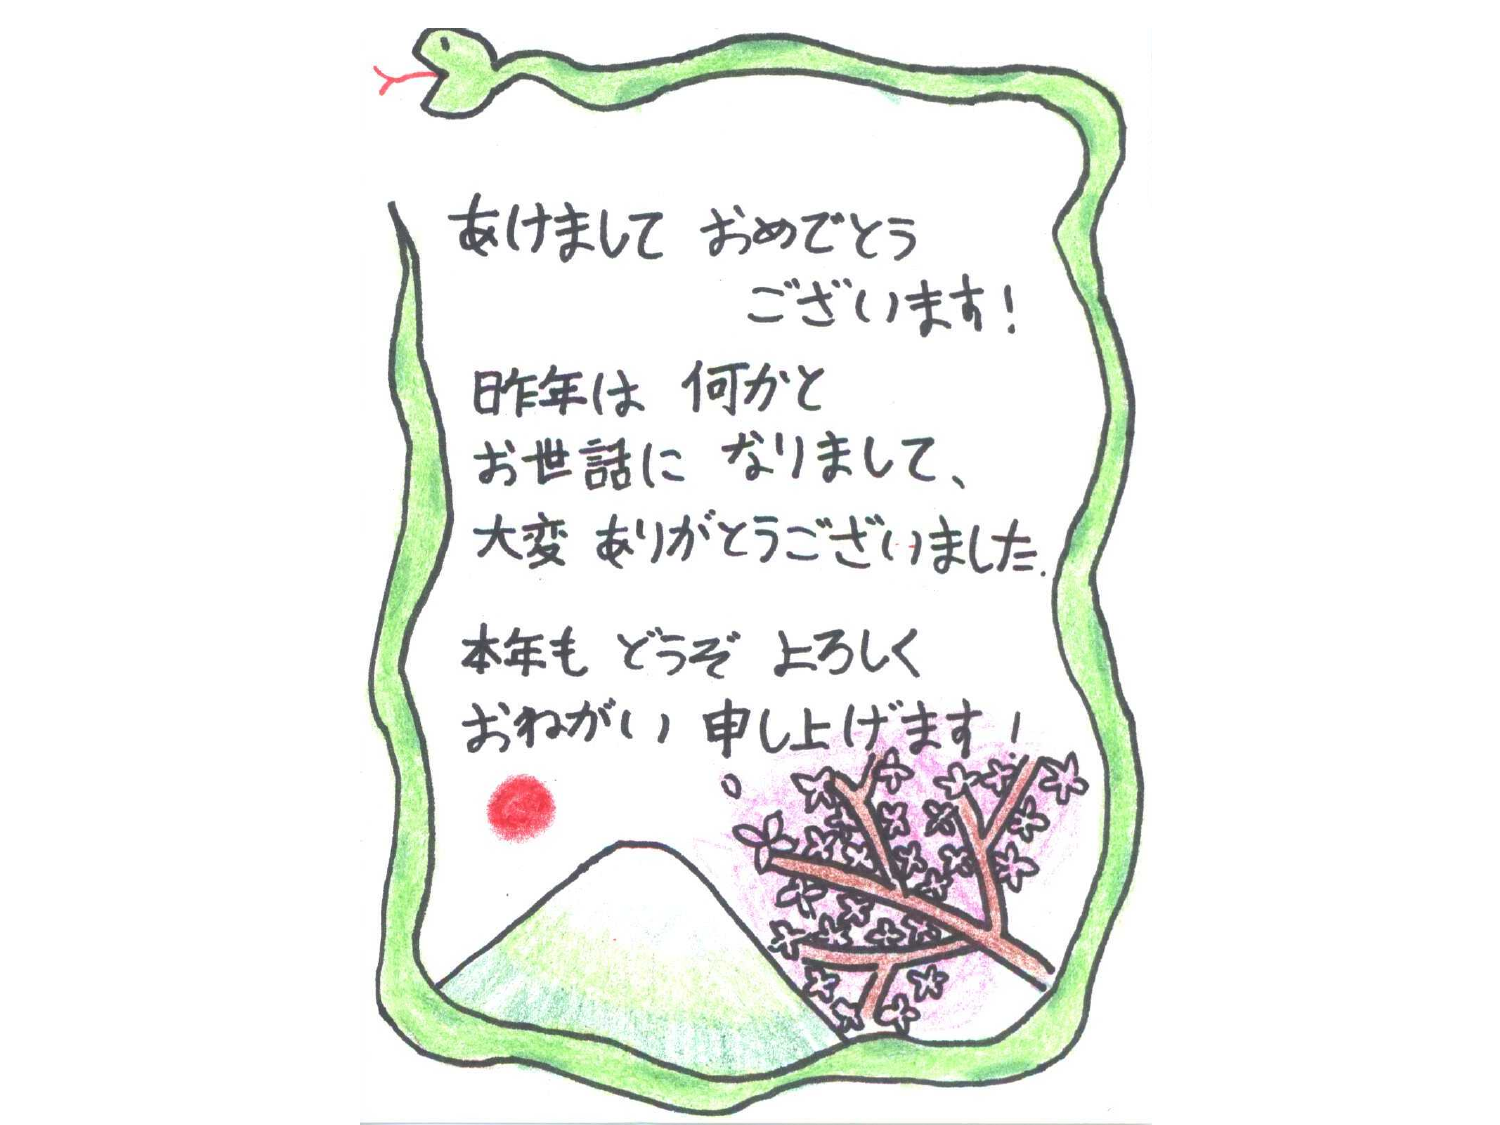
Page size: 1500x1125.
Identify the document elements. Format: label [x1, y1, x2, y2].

picture [359, 27, 1152, 1125]
